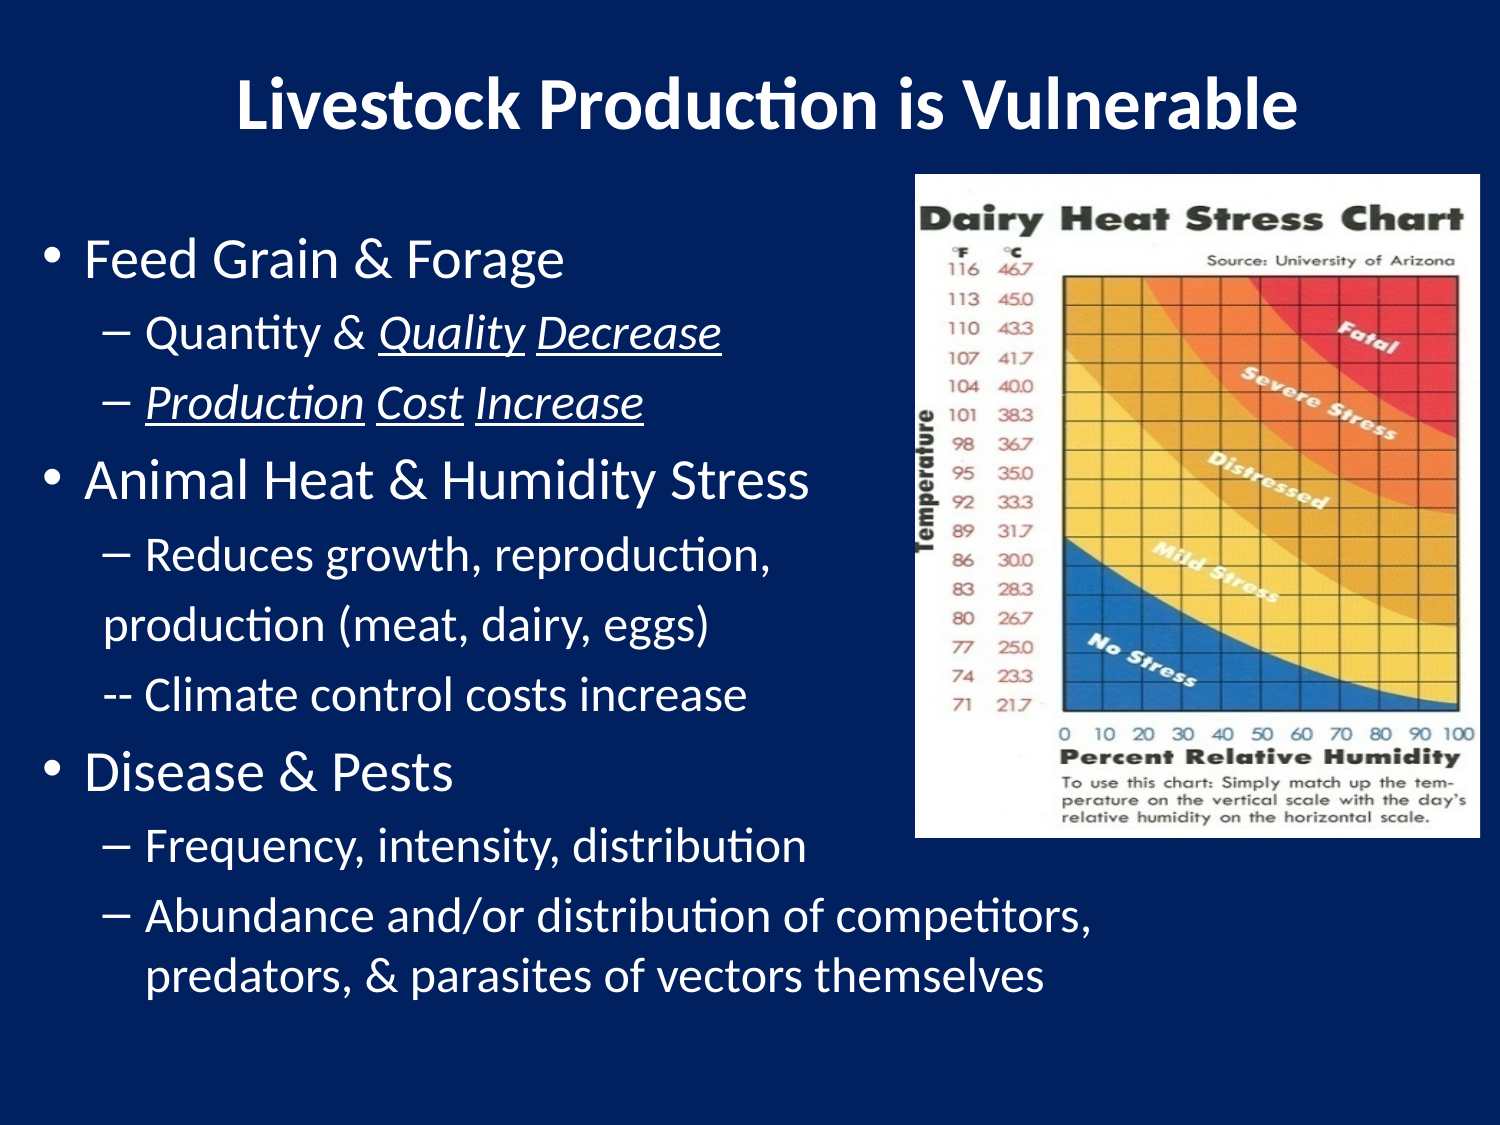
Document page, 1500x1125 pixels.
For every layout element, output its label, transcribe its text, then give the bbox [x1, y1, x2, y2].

text_box Feed Grain & Forage Quantity & Quality Decrease Production Cost Increase Animal Heat & Humidity Stress Reduces growth, reproduction, production (meat, dairy, eggs) -- Climate control costs increase Disease & Pests Frequency, intensity, distribution Abundance and/or distribution of competitors, predators, & parasites of vectors themselves [24, 212, 1325, 1038]
picture [914, 174, 1481, 838]
text_box Livestock Production is Vulnerable [37, 0, 1500, 200]
